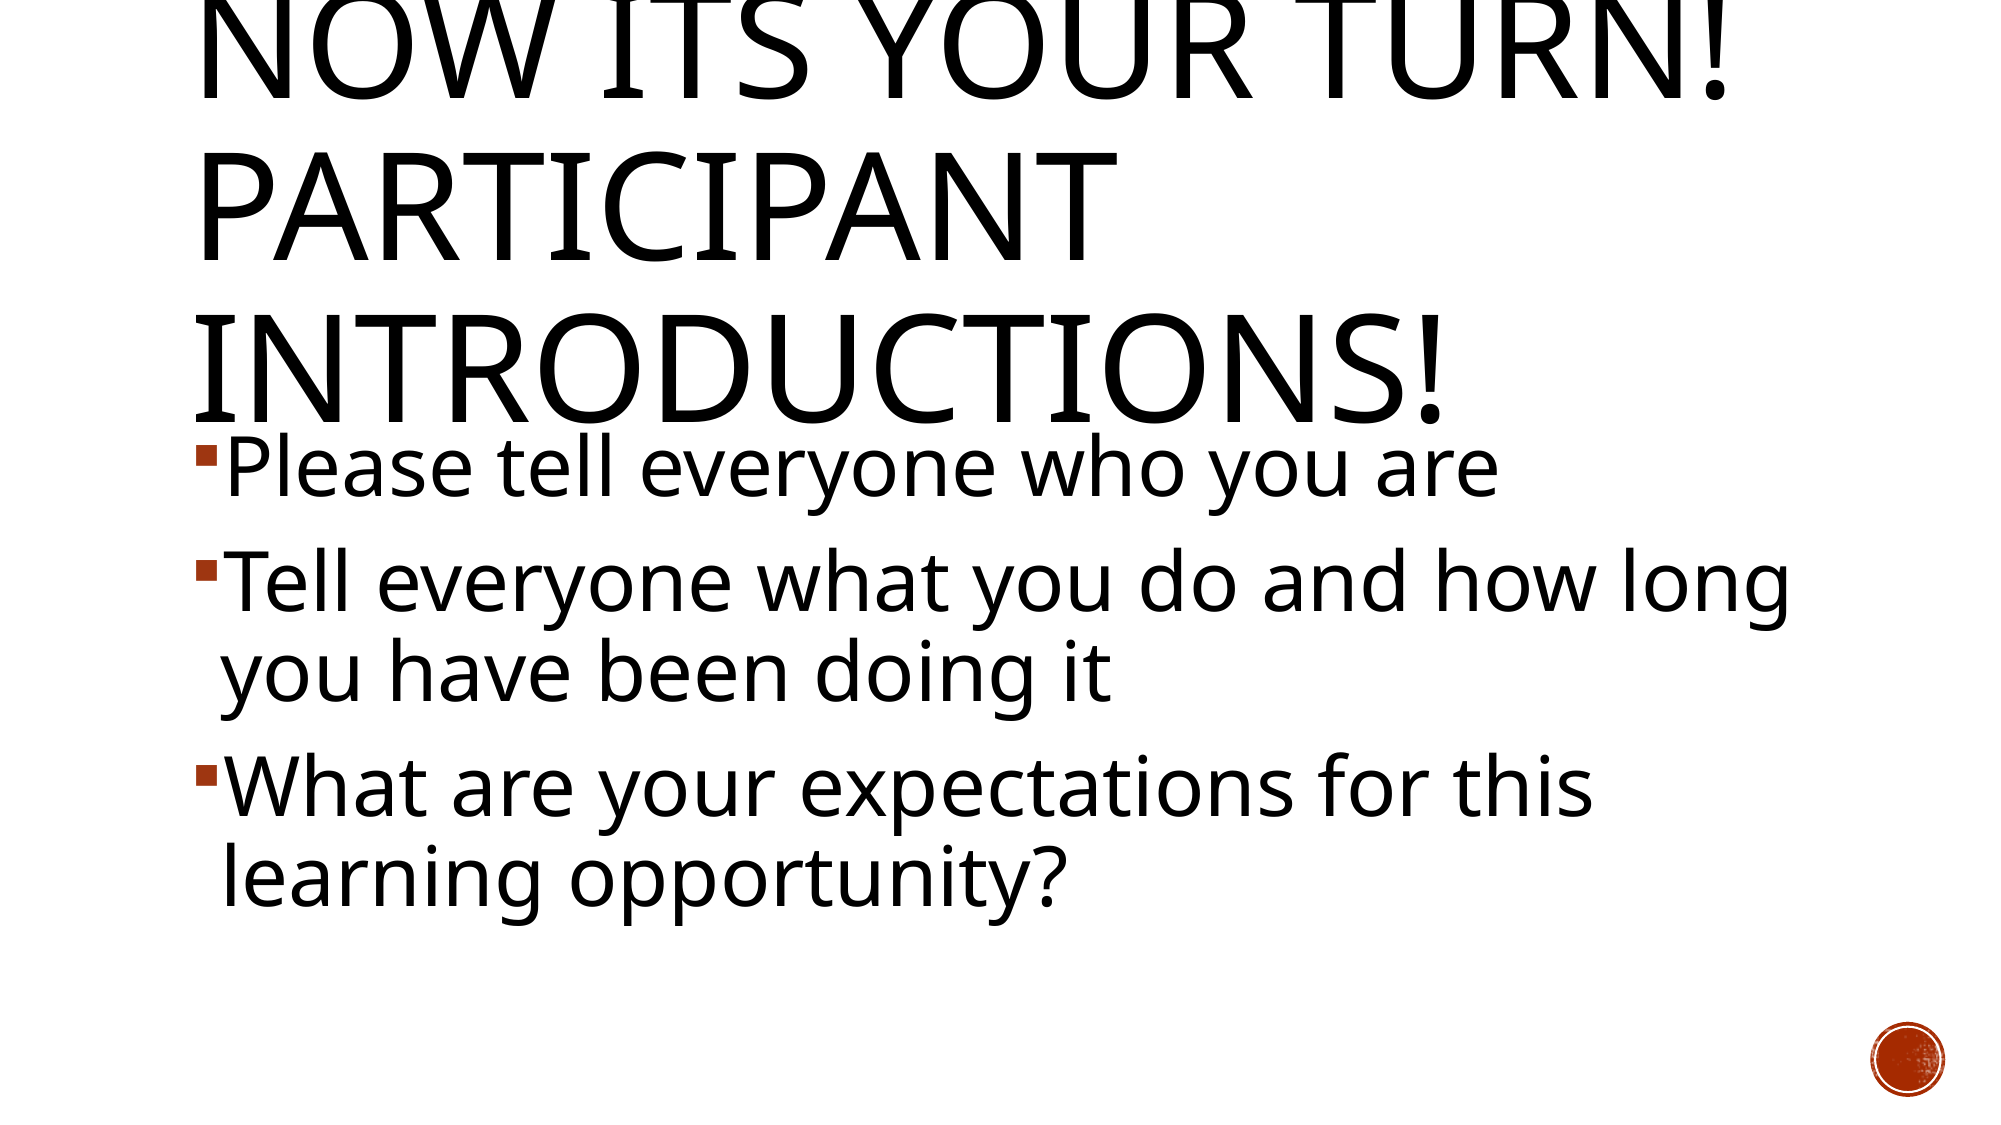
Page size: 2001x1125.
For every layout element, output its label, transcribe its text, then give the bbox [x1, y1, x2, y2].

title Now its your turn! Participant introductions! [175, 79, 1826, 344]
list Please tell everyone who you are Tell everyone what you do and how long you have been doing it What are your expectations for this learning opportunity? [175, 417, 1826, 1082]
